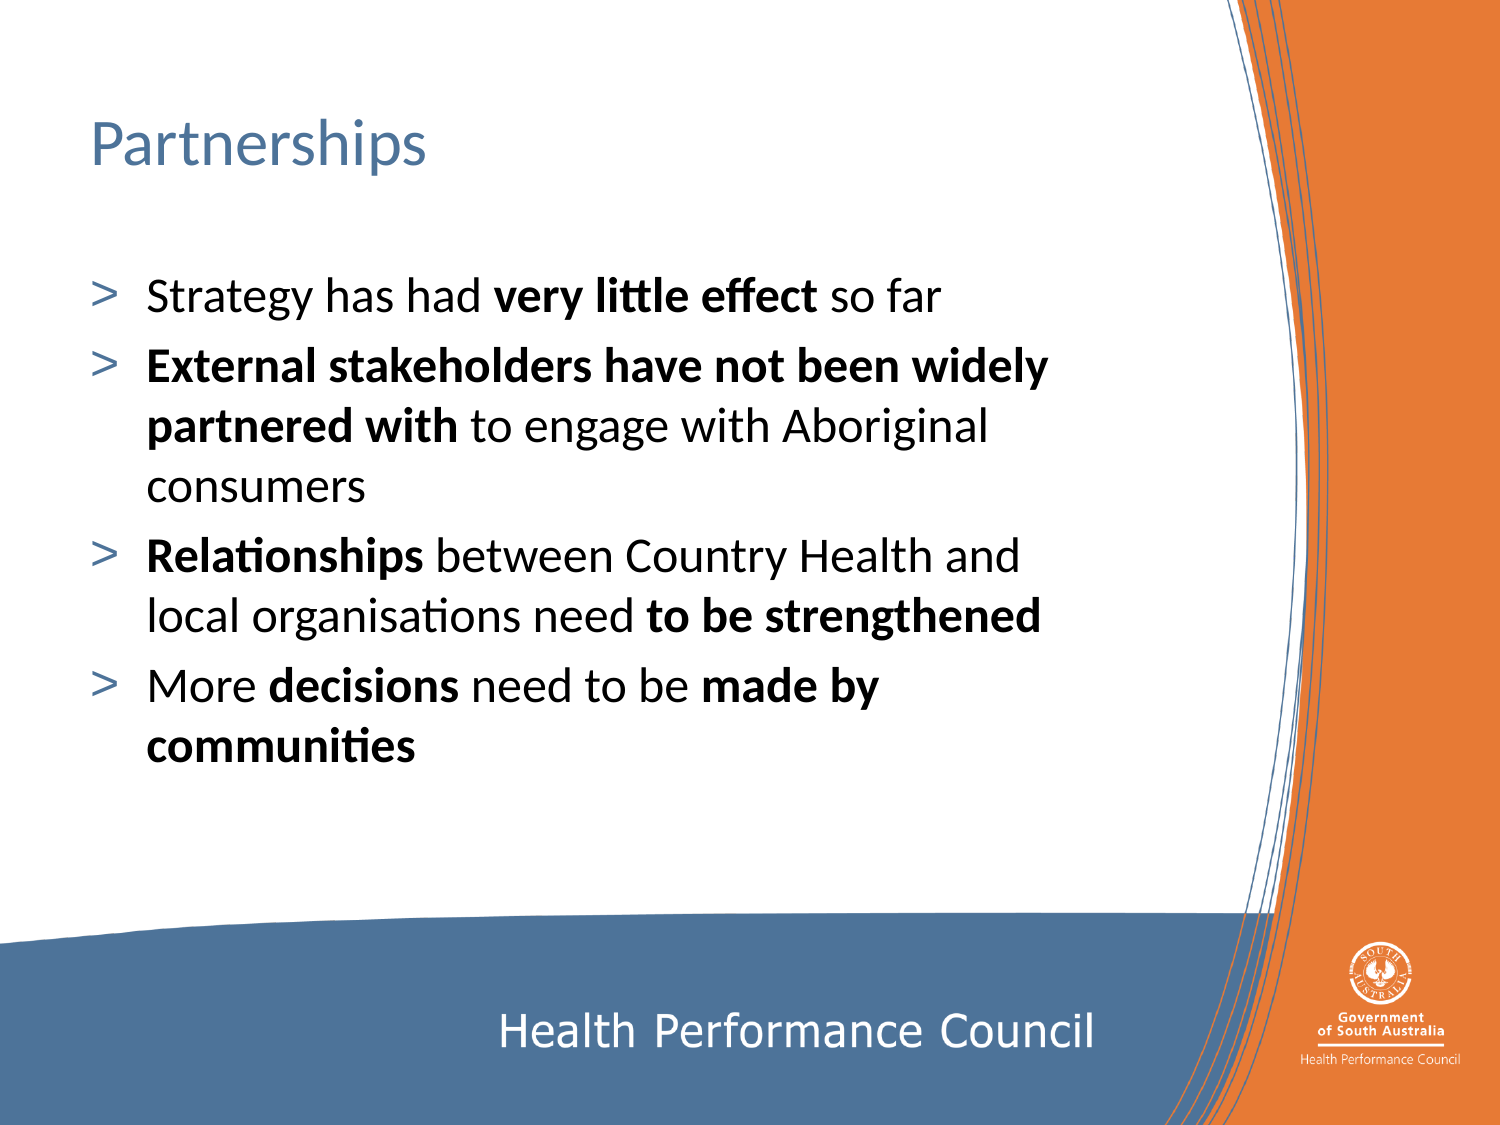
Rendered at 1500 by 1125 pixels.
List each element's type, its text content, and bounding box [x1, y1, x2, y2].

title Partnerships [75, 45, 1103, 233]
picture [0, 0, 1500, 1125]
list Strategy has had very little effect so far External stakeholders have not been widely partnered with to engage with Aboriginal consumers Relationships between Country Health and local organisations need to be strengthened More decisions need to be made by communities [75, 255, 1103, 906]
